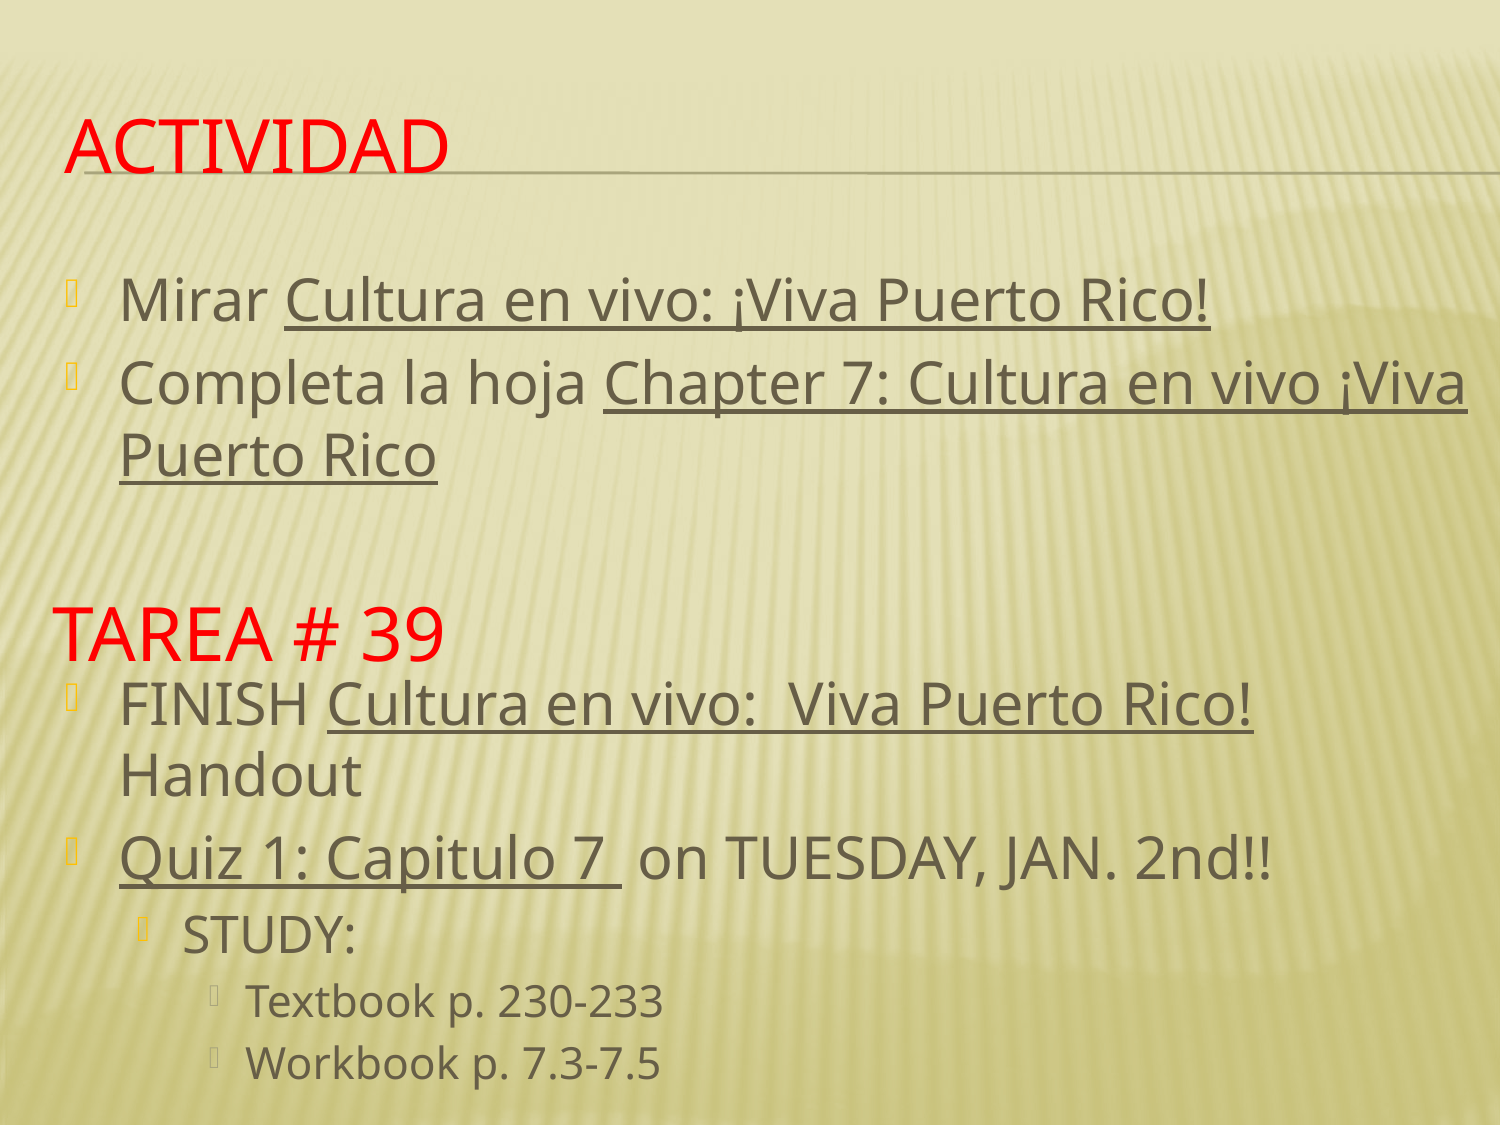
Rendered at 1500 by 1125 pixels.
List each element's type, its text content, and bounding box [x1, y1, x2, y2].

title Actividad [50, 75, 1475, 213]
list Mirar Cultura en vivo: ¡Viva Puerto Rico! Completa la hoja Chapter 7: Cultura en vivo ¡Viva Puerto Rico FINISH Cultura en vivo: Viva Puerto Rico! Handout Quiz 1: Capitulo 7 on TUESDAY, JAN. 2nd!! STUDY: Textbook p. 230-233 Workbook p. 7.3-7.5 [50, 254, 1500, 1100]
text_box Tarea # 39 [37, 562, 1463, 700]
